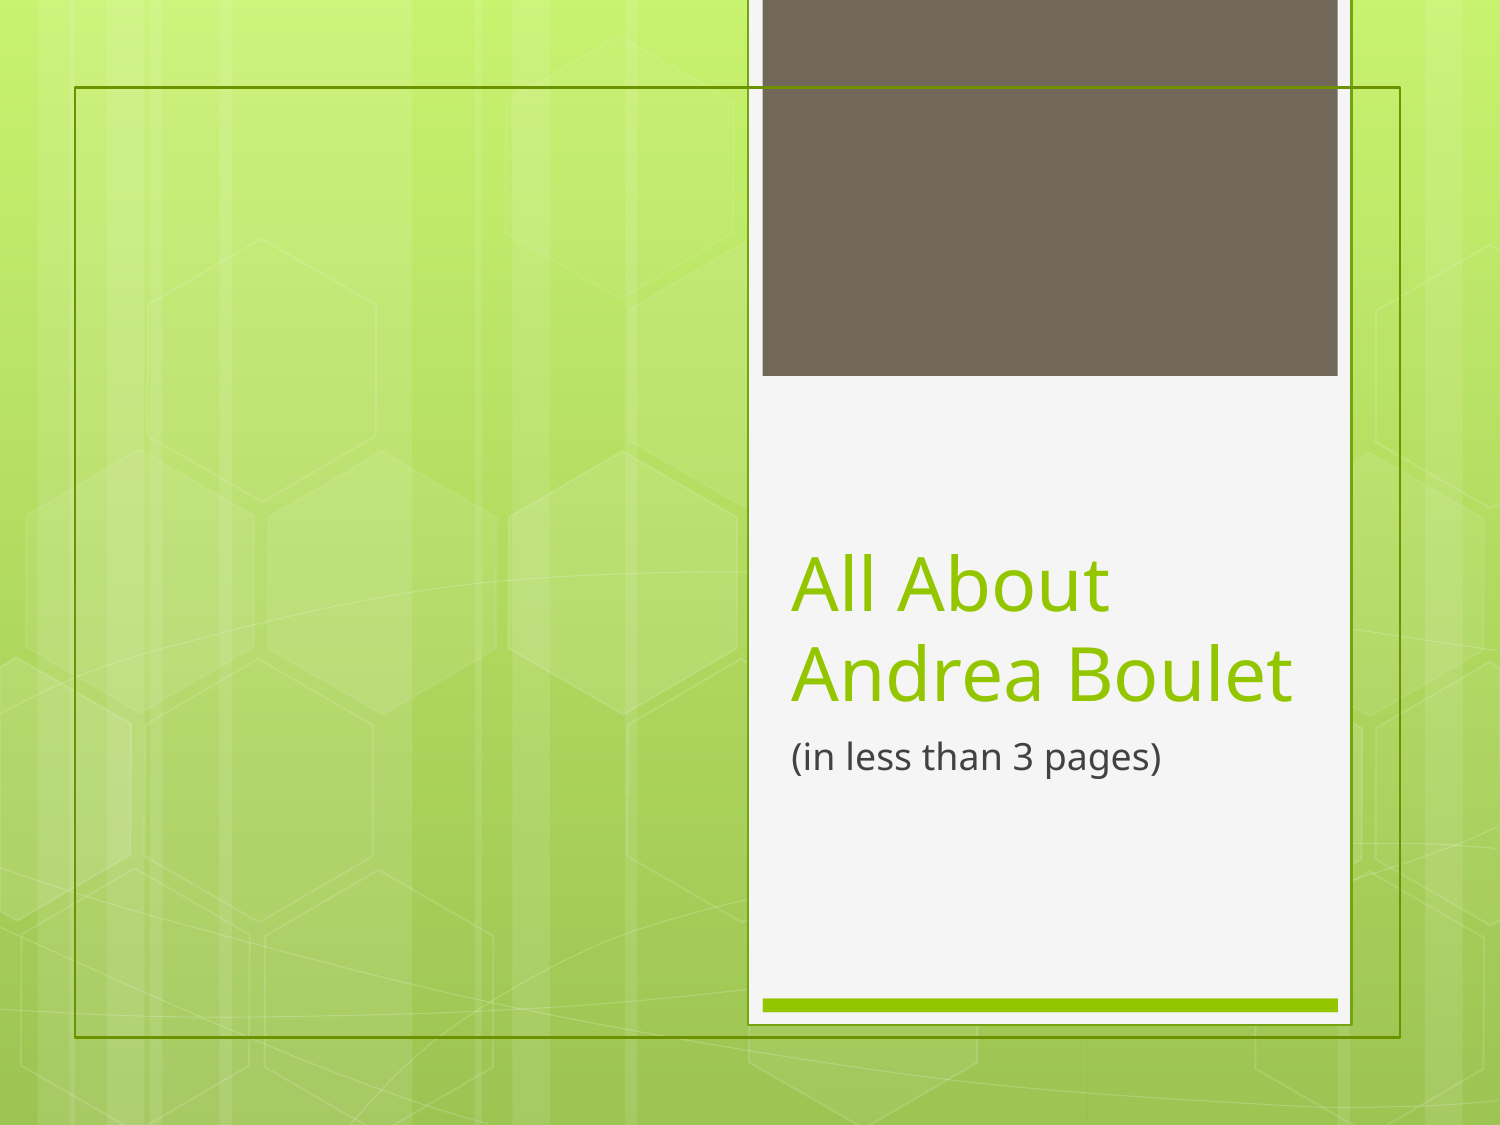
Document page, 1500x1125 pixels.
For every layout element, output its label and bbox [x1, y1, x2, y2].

text_box [74, 86, 1401, 1039]
